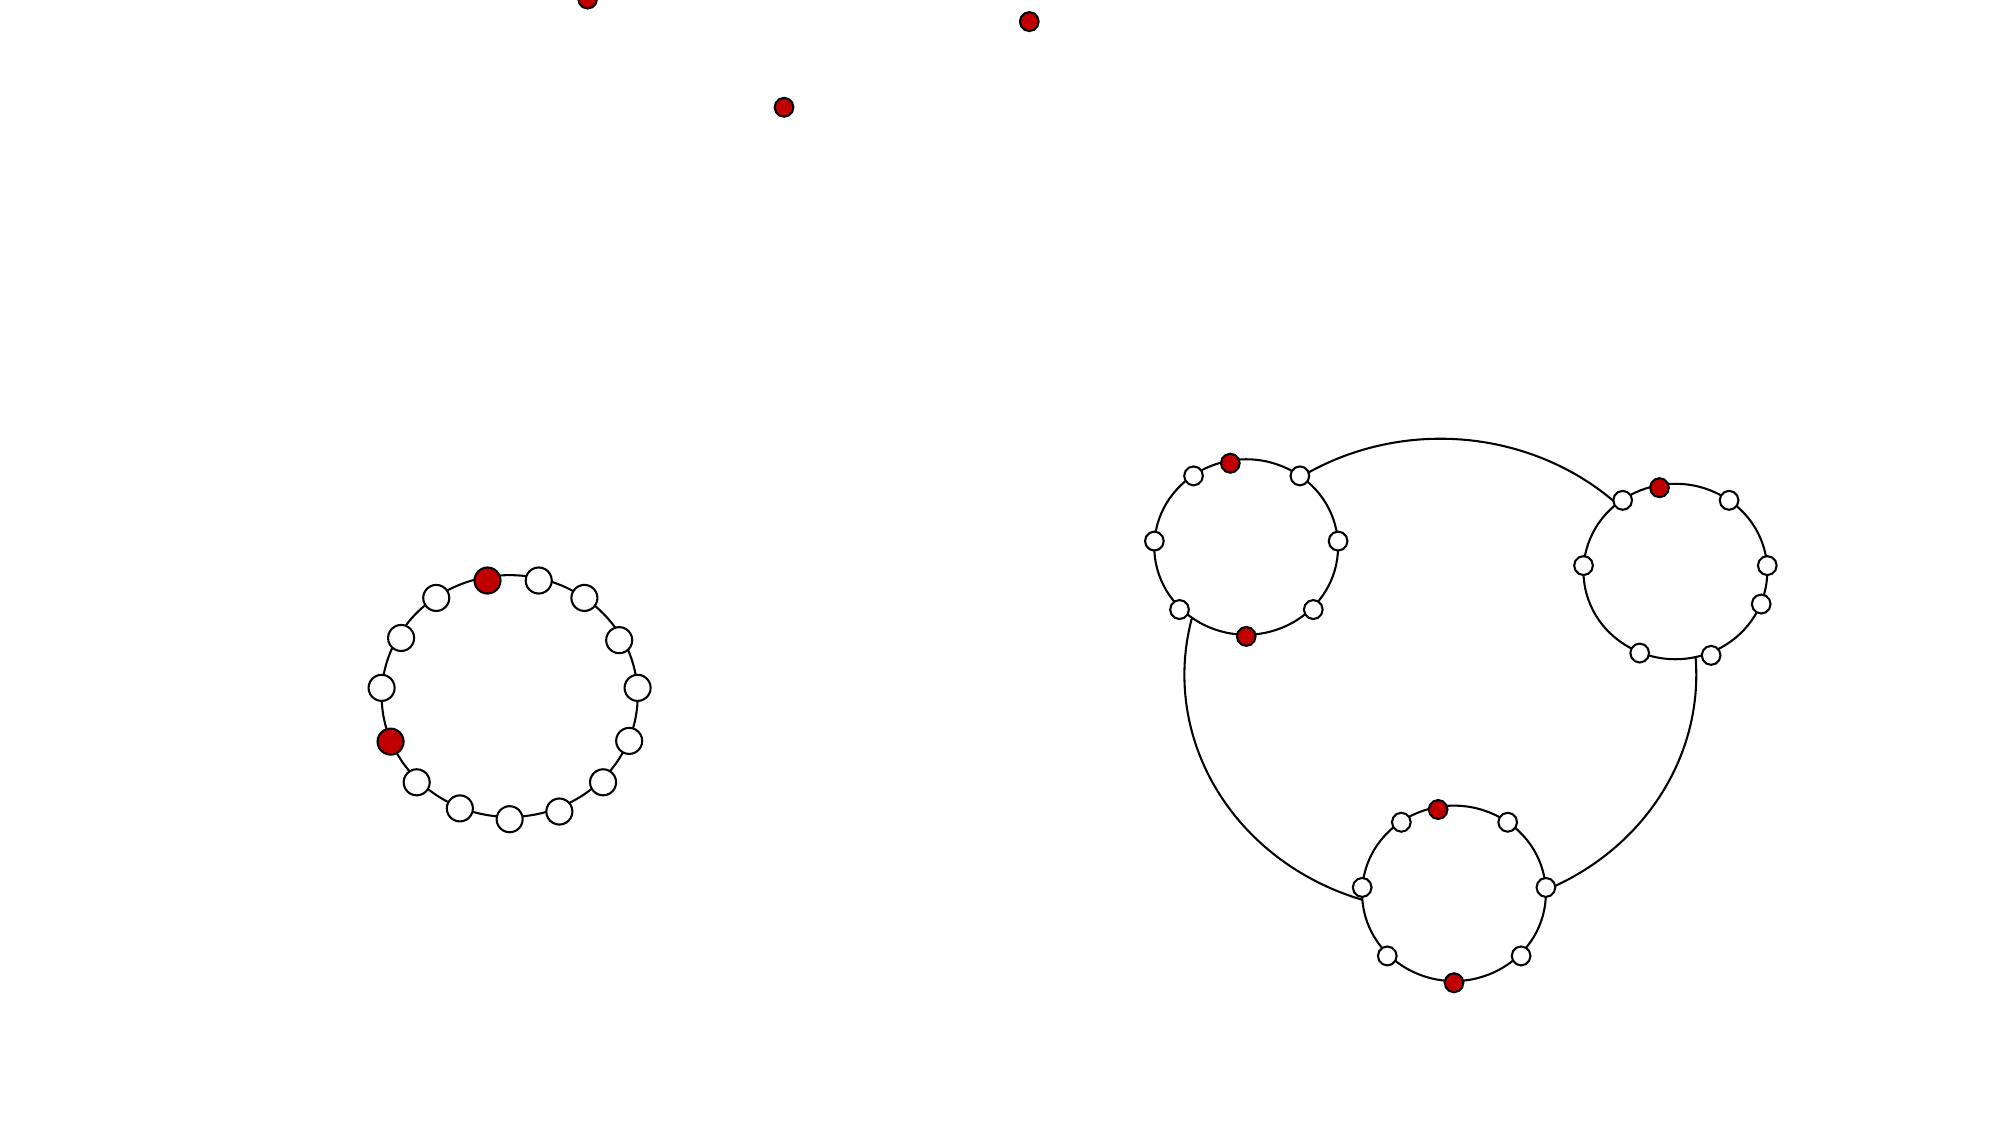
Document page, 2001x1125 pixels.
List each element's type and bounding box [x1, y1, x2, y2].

text_box [773, 96, 795, 118]
text_box [577, 0, 598, 10]
text_box [368, 438, 1777, 993]
text_box [1018, 11, 1040, 33]
